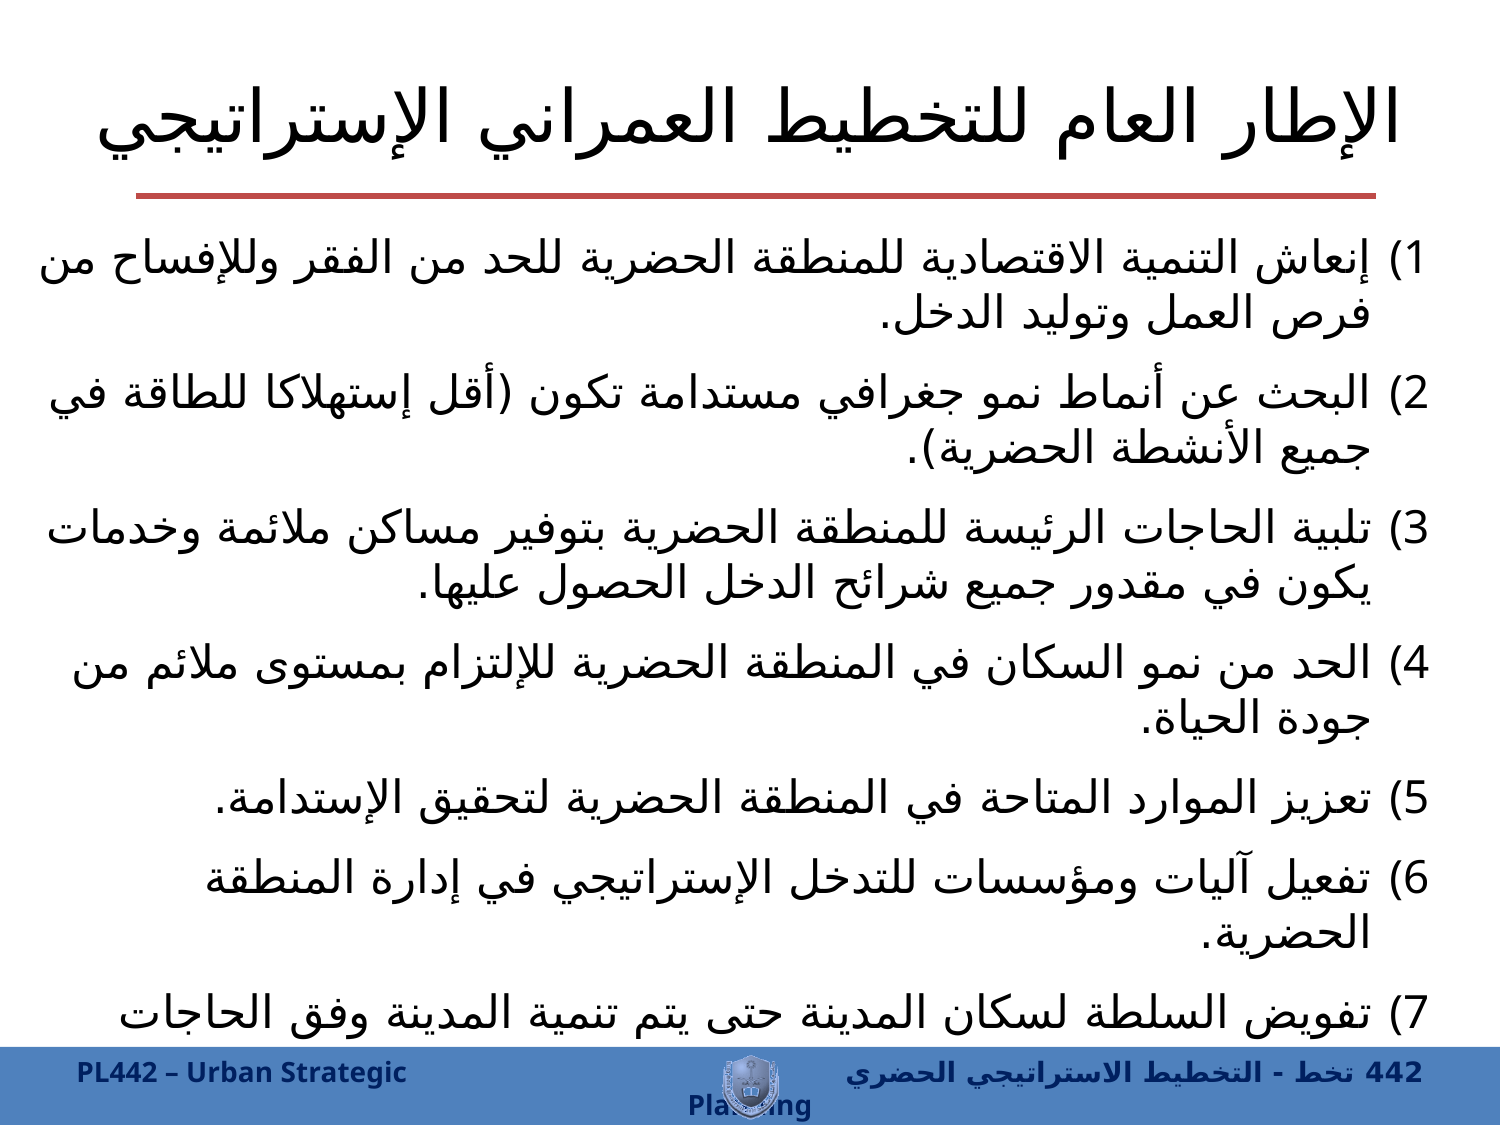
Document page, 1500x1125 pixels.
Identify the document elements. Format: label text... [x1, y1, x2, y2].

title الإطار العام للتخطيط العمراني الإستراتيجي [75, 19, 1425, 207]
list إنعاش التنمية الاقتصادية للمنطقة الحضرية للحد من الفقر وللإفساح من فرص العمل وتوليد الدخل. البحث عن أنماط نمو جغرافي مستدامة تكون (أقل إستهلاكا للطاقة في جميع الأنشطة الحضرية). تلبية الحاجات الرئيسة للمنطقة الحضرية بتوفير مساكن ملائمة وخدمات يكون في مقدور جميع شرائح الدخل الحصول عليها. الحد من نمو السكان في المنطقة الحضرية للإلتزام بمستوى ملائم من جودة الحياة. تعزيز الموارد المتاحة في المنطقة الحضرية لتحقيق الإستدامة. تفعيل آليات ومؤسسات للتدخل الإستراتيجي في إدارة المنطقة الحضرية. تفويض السلطة لسكان المدينة حتى يتم تنمية المدينة وفق الحاجات المحلية. الحرص على توفير إتصالات ومواصلات يكون في مقدور الجميع إستخدامها. [21, 219, 1447, 963]
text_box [0, 1046, 1500, 1125]
